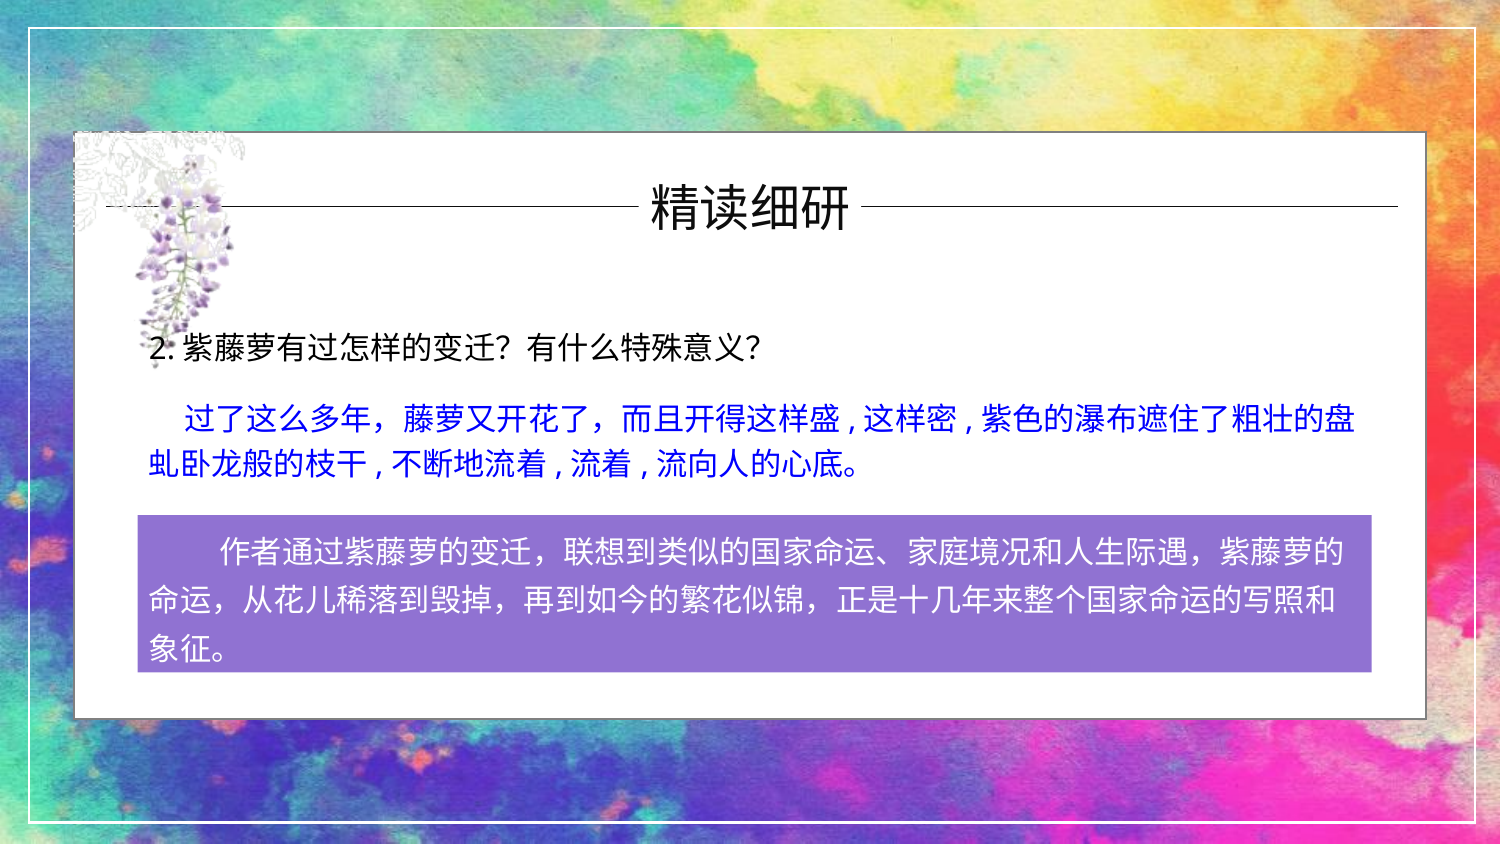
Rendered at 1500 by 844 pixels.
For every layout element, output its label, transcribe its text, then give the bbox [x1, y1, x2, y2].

text_box 精读细研 [638, 171, 862, 206]
text_box 过了这么多年，藤萝又开花了，而且开得这样盛,这样密,紫色的瀑布遮住了粗壮的盘虬卧龙般的枝干,不断地流着,流着,流向人的心底。 [137, 386, 1383, 488]
text_box 精读细研 [638, 207, 862, 243]
text_box 作者通过紫藤萝的变迁，联想到类似的国家命运、家庭境况和人生际遇，紫藤萝的命运，从花儿稀落到毁掉，再到如今的繁花似锦，正是十几年来整个国家命运的写照和象征。 [137, 515, 1372, 673]
picture [0, 0, 1500, 844]
text_box [28, 27, 1476, 824]
text_box 2.紫藤萝有过怎样的变迁？有什么特殊意义？ [272, 315, 1239, 372]
